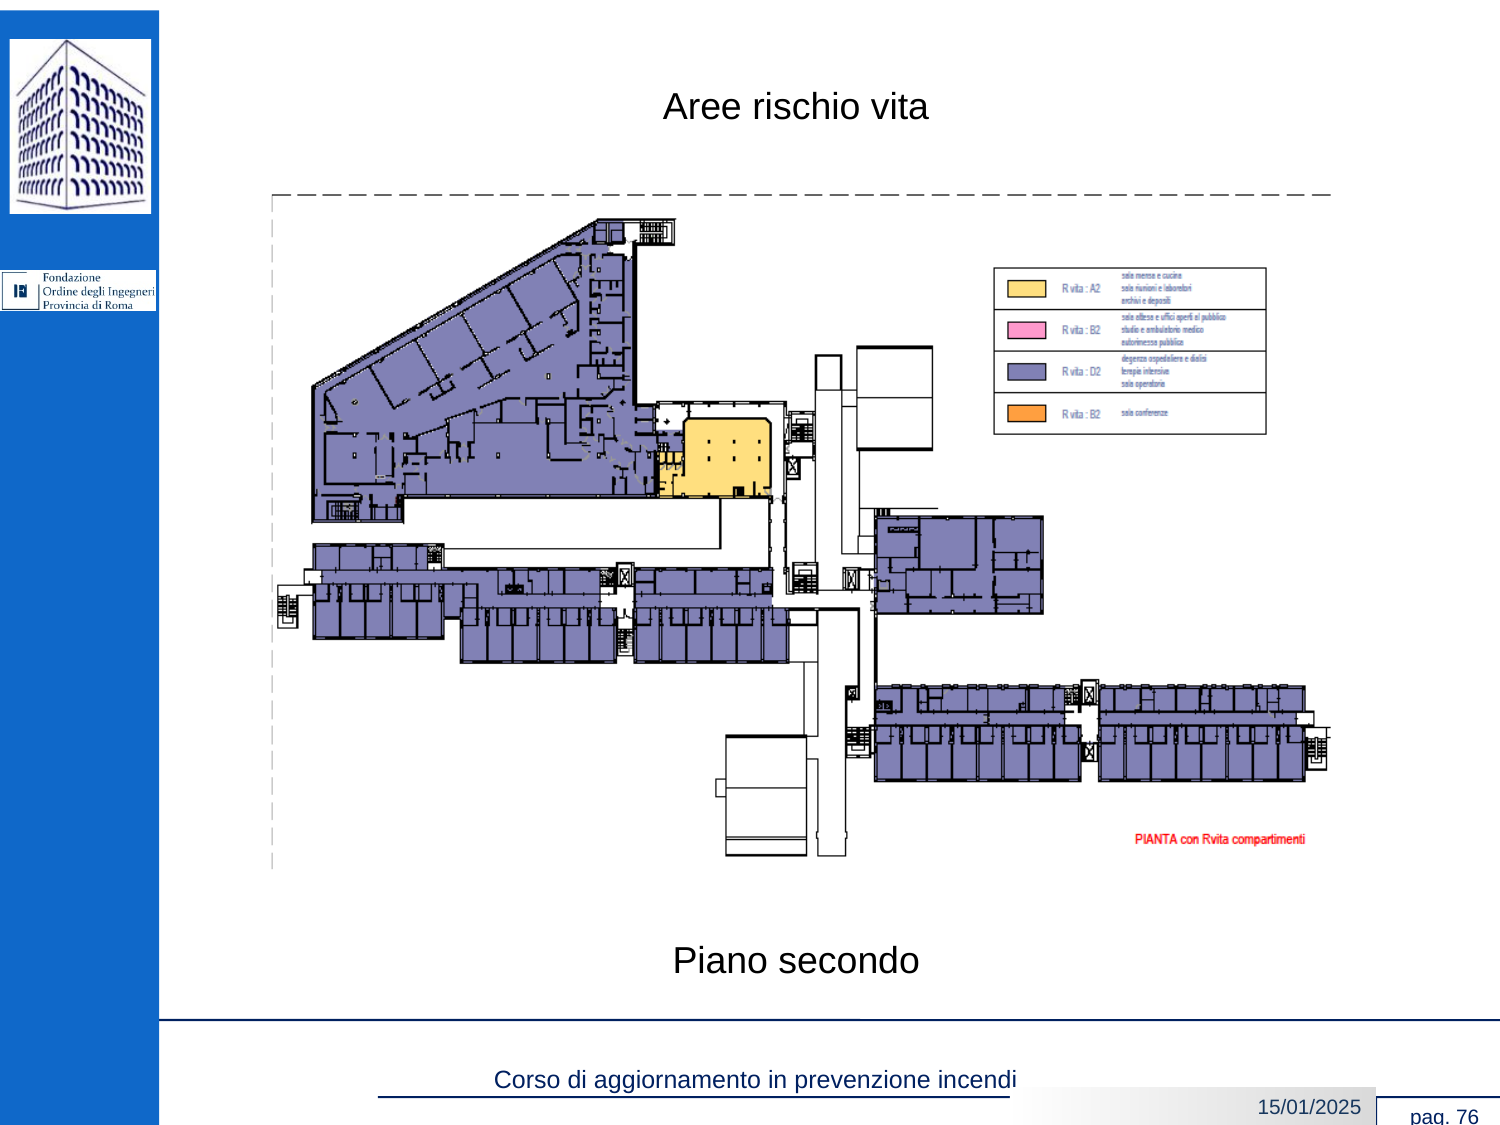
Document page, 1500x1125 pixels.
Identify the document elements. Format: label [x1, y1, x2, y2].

text_box [0, 10, 1500, 1125]
